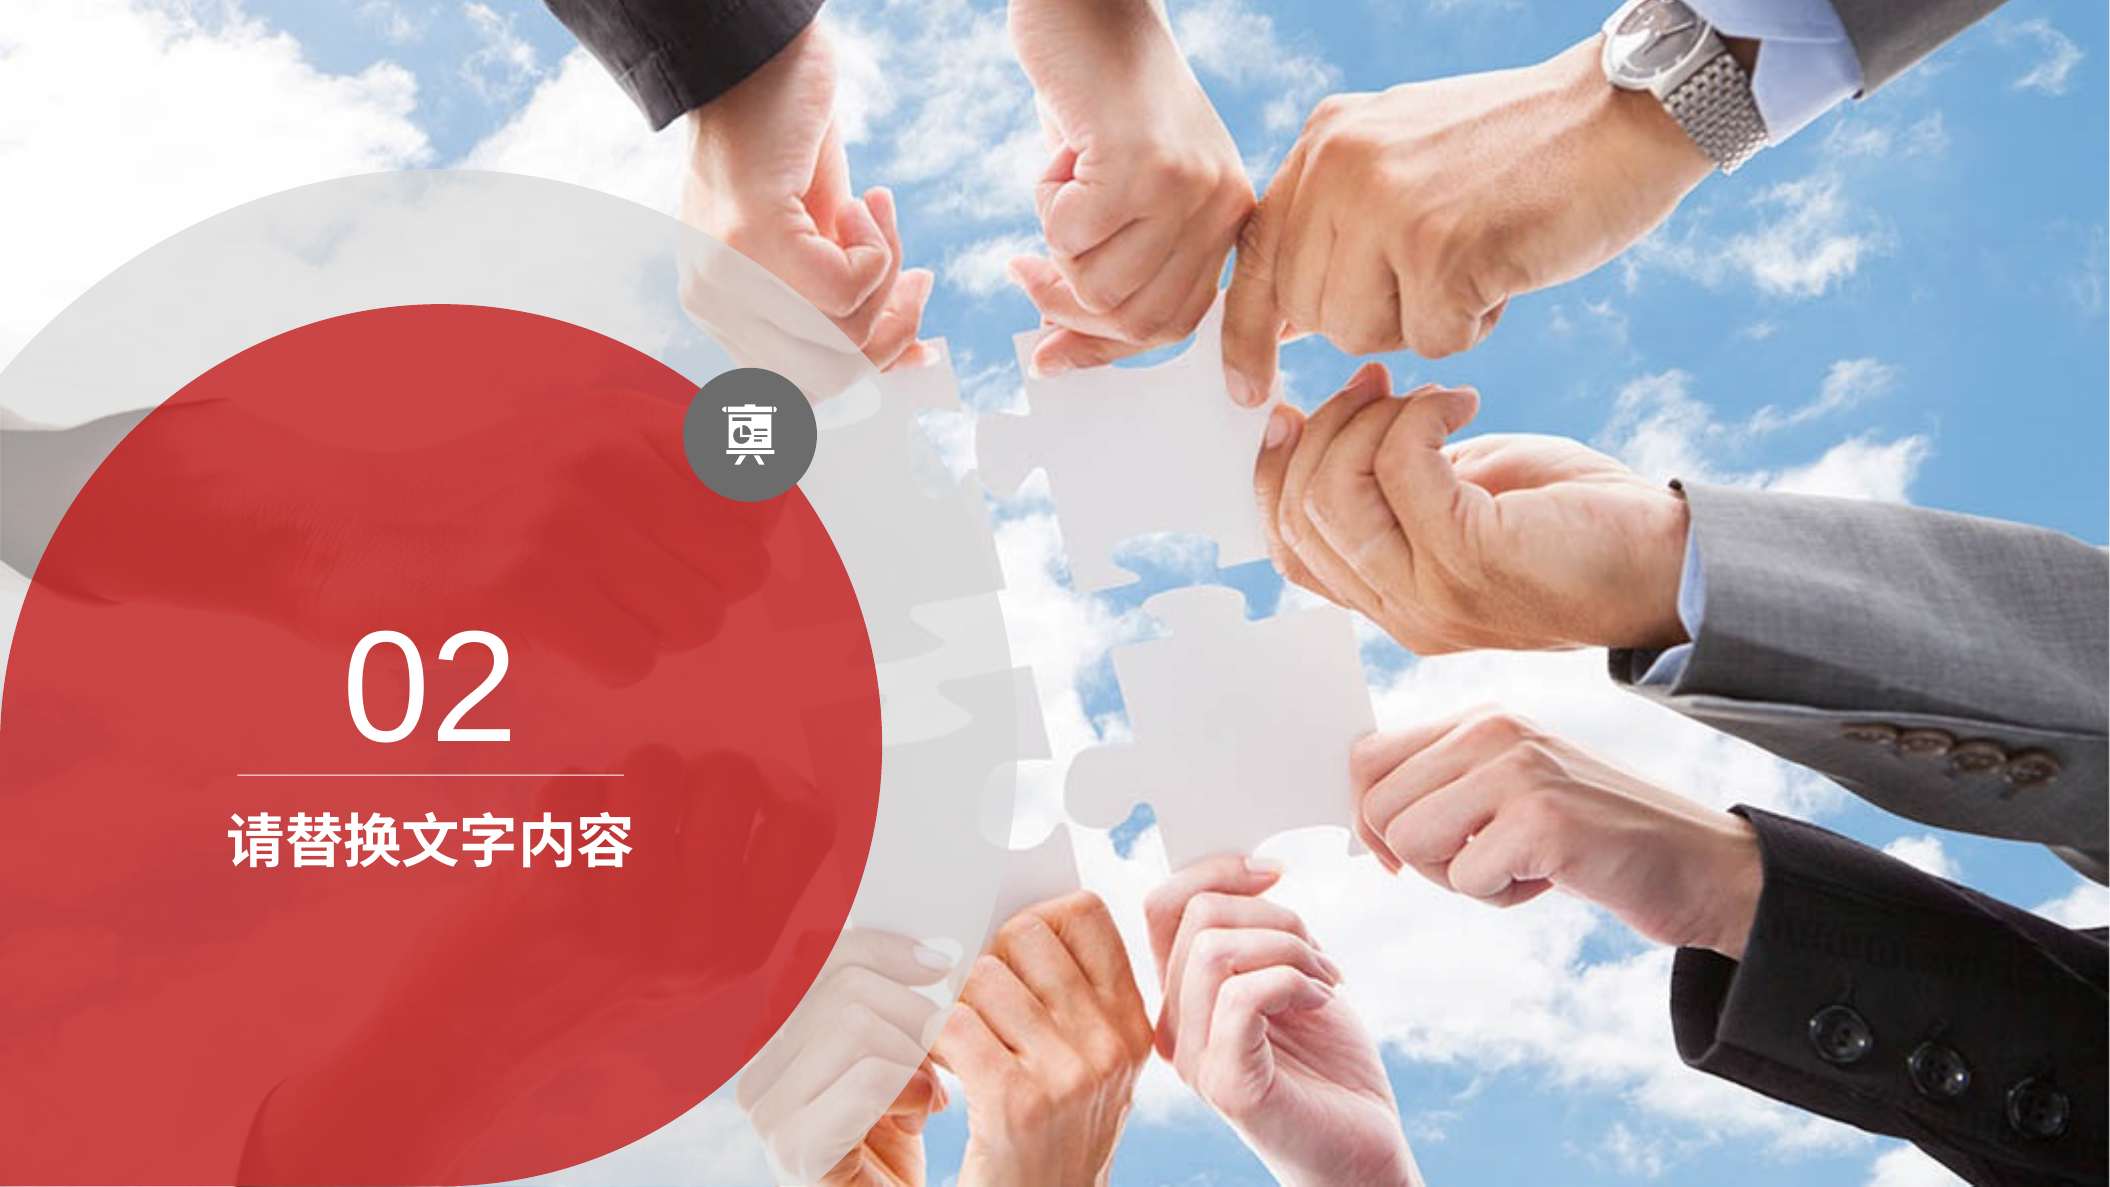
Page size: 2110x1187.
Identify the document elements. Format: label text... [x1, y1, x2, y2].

text_box 02 [327, 575, 534, 775]
text_box 请替换文字内容 [158, 804, 704, 875]
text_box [682, 367, 817, 502]
text_box [0, 304, 883, 1187]
text_box [0, 168, 1018, 1187]
text_box 02 [327, 776, 534, 780]
text_box [0, 0, 2110, 1187]
